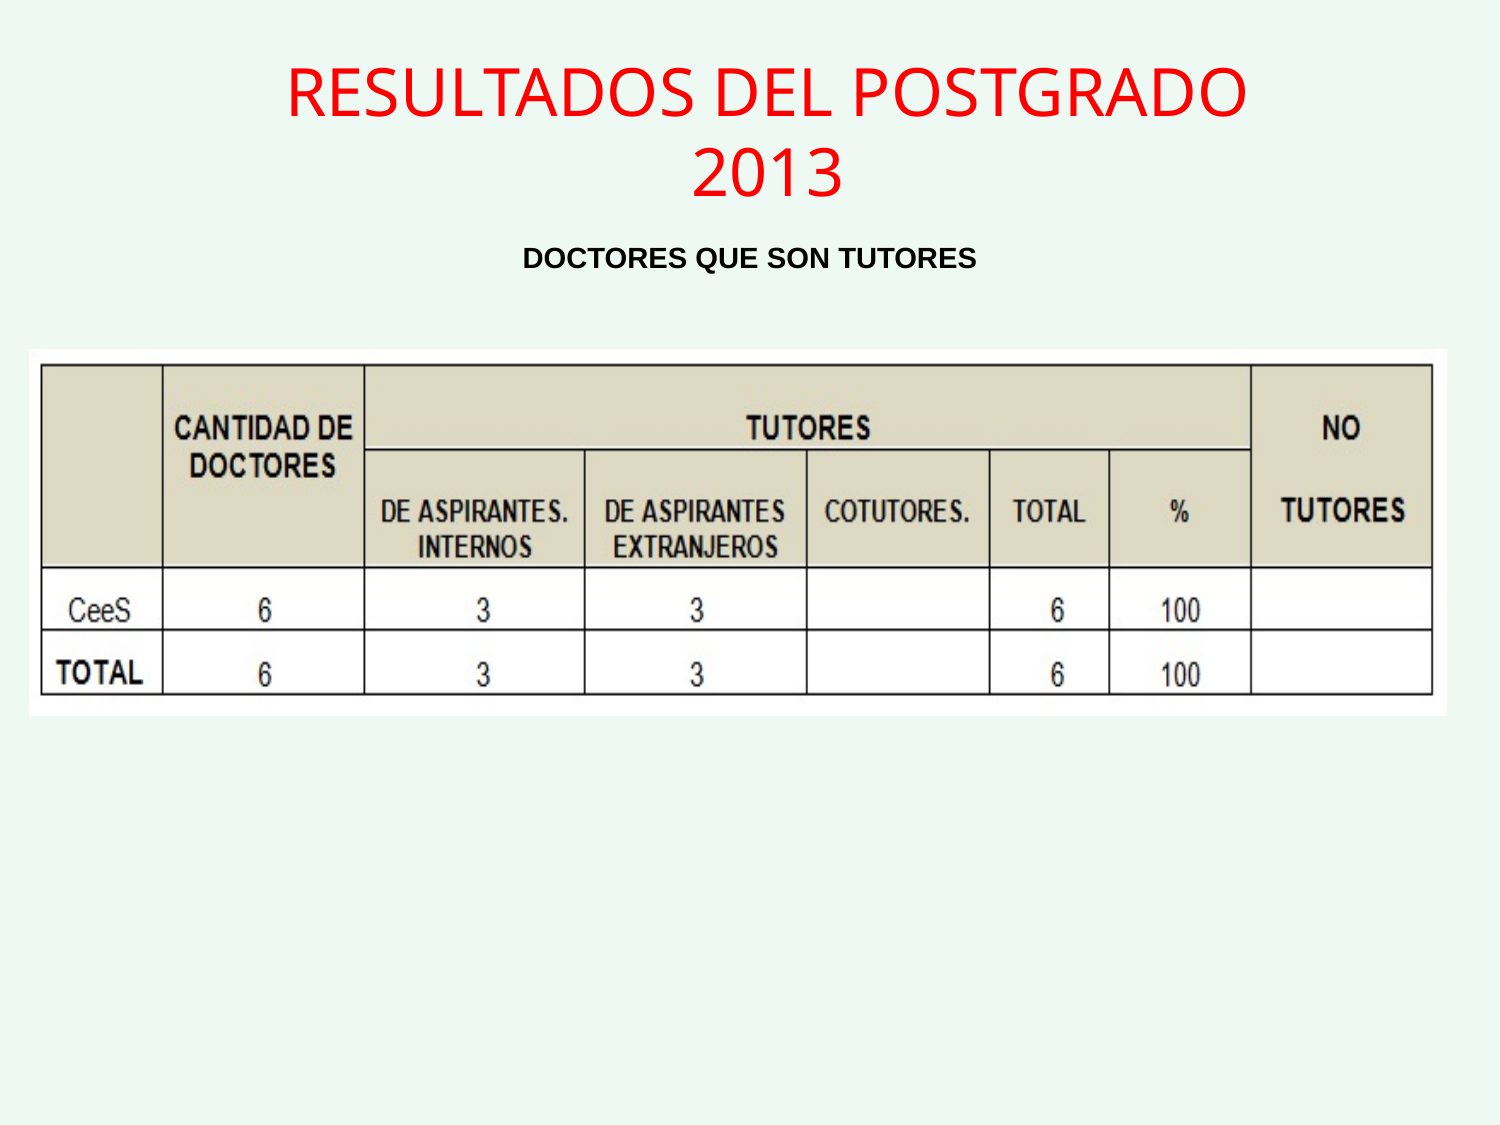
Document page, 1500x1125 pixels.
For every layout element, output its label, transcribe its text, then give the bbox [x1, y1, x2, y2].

picture [29, 349, 1448, 717]
text_box RESULTADOS DEL POSTGRADO 2013 [206, 42, 1330, 218]
text_box DOCTORES QUE SON TUTORES [53, 231, 1447, 282]
